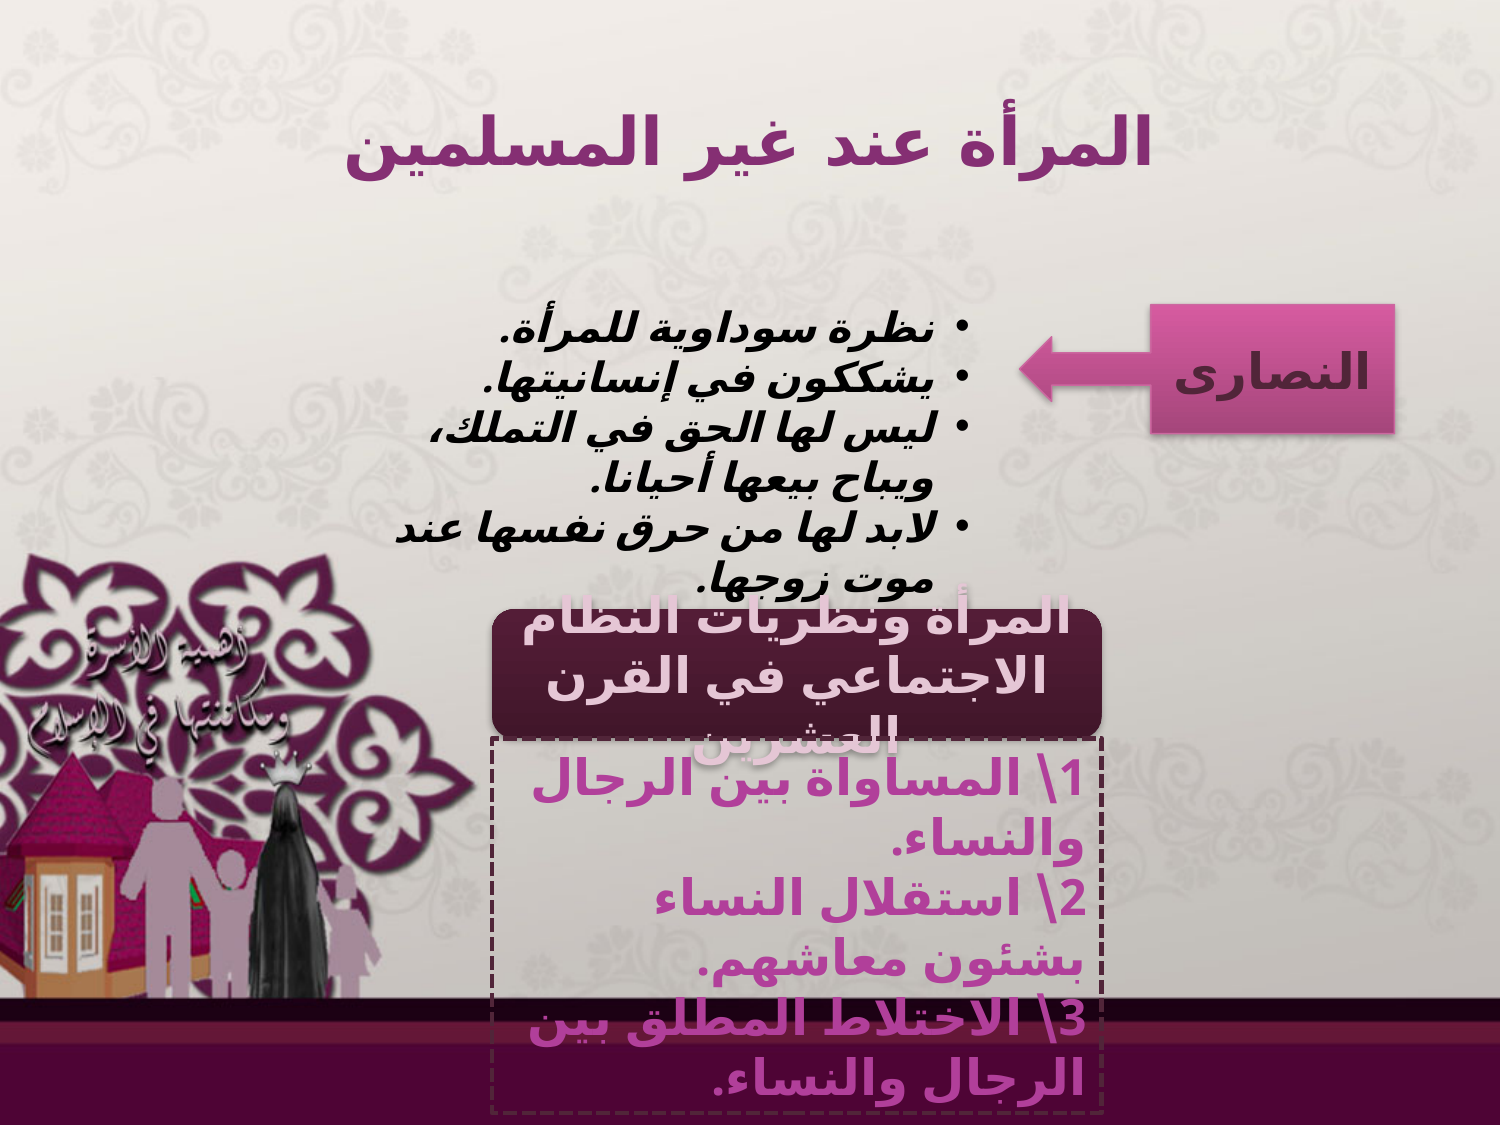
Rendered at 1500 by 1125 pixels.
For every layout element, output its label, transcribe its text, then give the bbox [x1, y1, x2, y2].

text_box النصارى [1018, 303, 1396, 435]
title المرأة عند غير المسلمين [74, 44, 1426, 233]
text_box نظرة سوداوية للمرأة. يشككون في إنسانيتها. ليس لها الحق في التملك، ويباح بيعها أحيانا. لابد لها من حرق نفسها عند موت زوجها. [328, 292, 985, 658]
text_box المرأة ونظريات النظام الاجتماعي في القرن العشرين [492, 609, 1102, 738]
text_box 1\ المساواة بين الرجال والنساء. 2\ استقلال النساء بشئون معاشهم. 3\ الاختلاط المطلق بين الرجال والنساء. [492, 738, 1102, 1113]
picture [0, 0, 1500, 1125]
